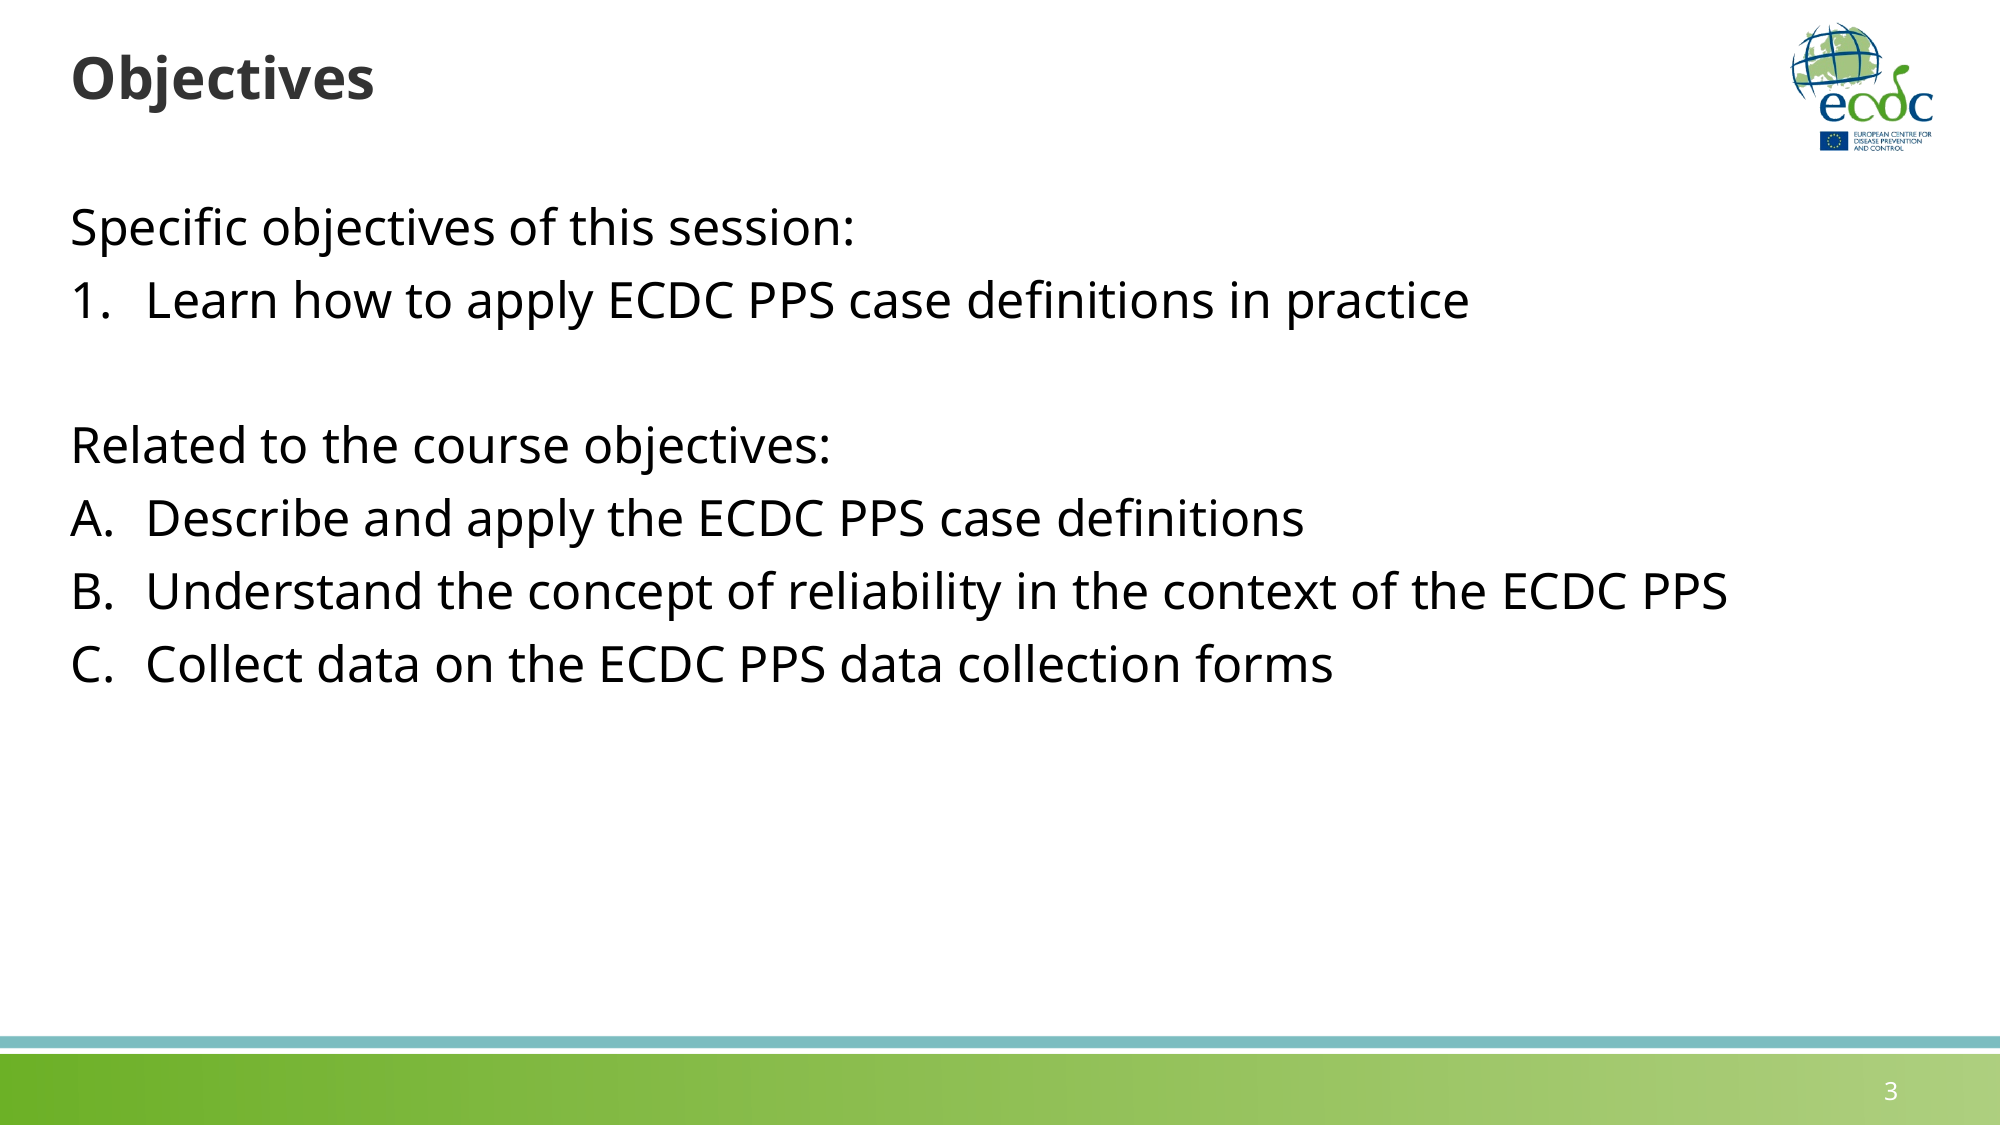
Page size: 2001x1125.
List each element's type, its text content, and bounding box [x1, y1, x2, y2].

title Objectives [70, 49, 1764, 180]
slide_number 3 [1494, 1062, 1914, 1123]
list Specific objectives of this session: Learn how to apply ECDC PPS case definitions in practice Related to the course objectives: Describe and apply the ECDC PPS case definitions Understand the concept of reliability in the context of the ECDC PPS Collect data on the ECDC PPS data collection forms [70, 202, 1936, 1025]
picture [0, 0, 2000, 1125]
